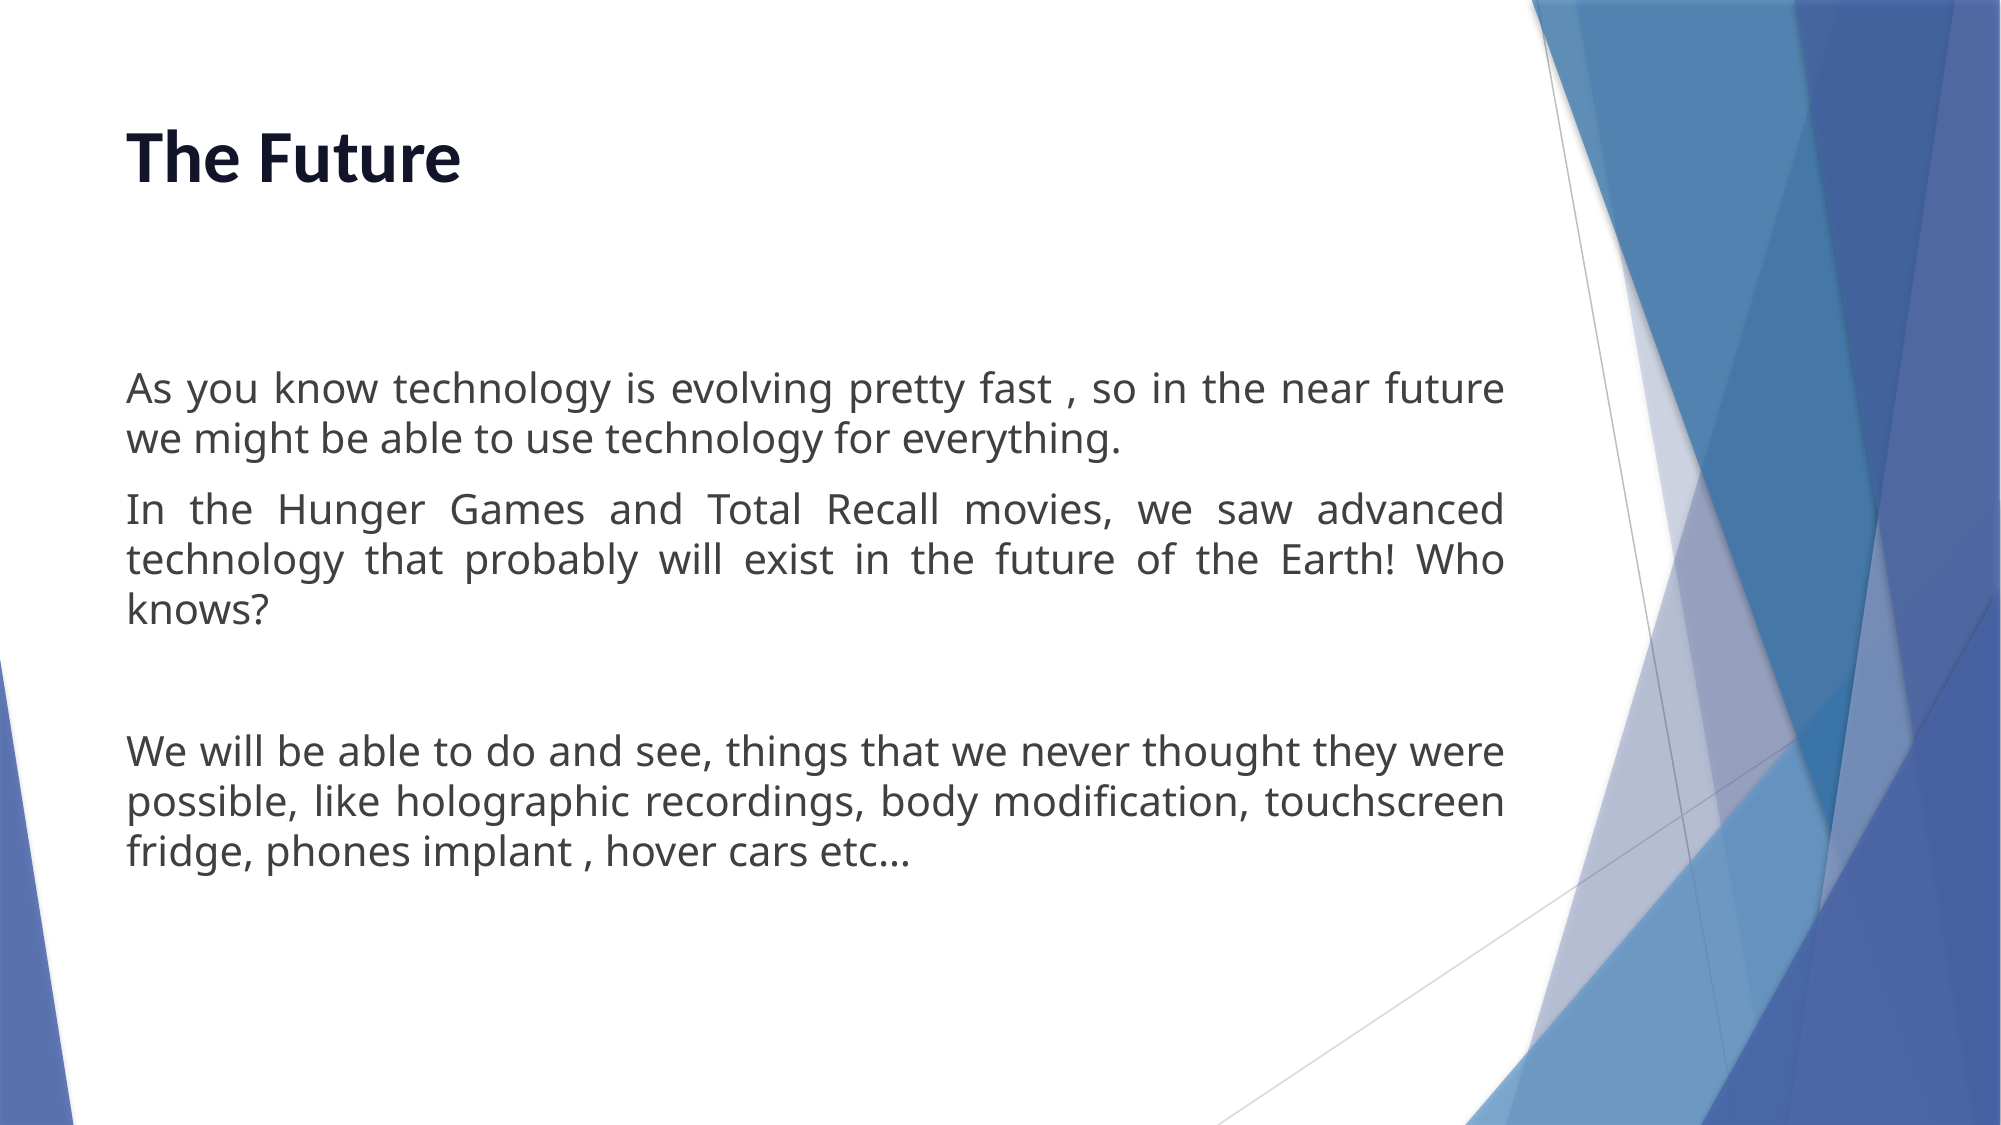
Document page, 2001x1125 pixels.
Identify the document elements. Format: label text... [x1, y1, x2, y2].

title The Future [111, 99, 1522, 317]
list As you know technology is evolving pretty fast , so in the near future we might be able to use technology for everything. In the Hunger Games and Total Recall movies, we saw advanced technology that probably will exist in the future of the Earth! Who knows? We will be able to do and see, things that we never thought they were possible, like holographic recordings, body modification, touchscreen fridge, phones implant , hover cars etc… [111, 354, 1522, 992]
